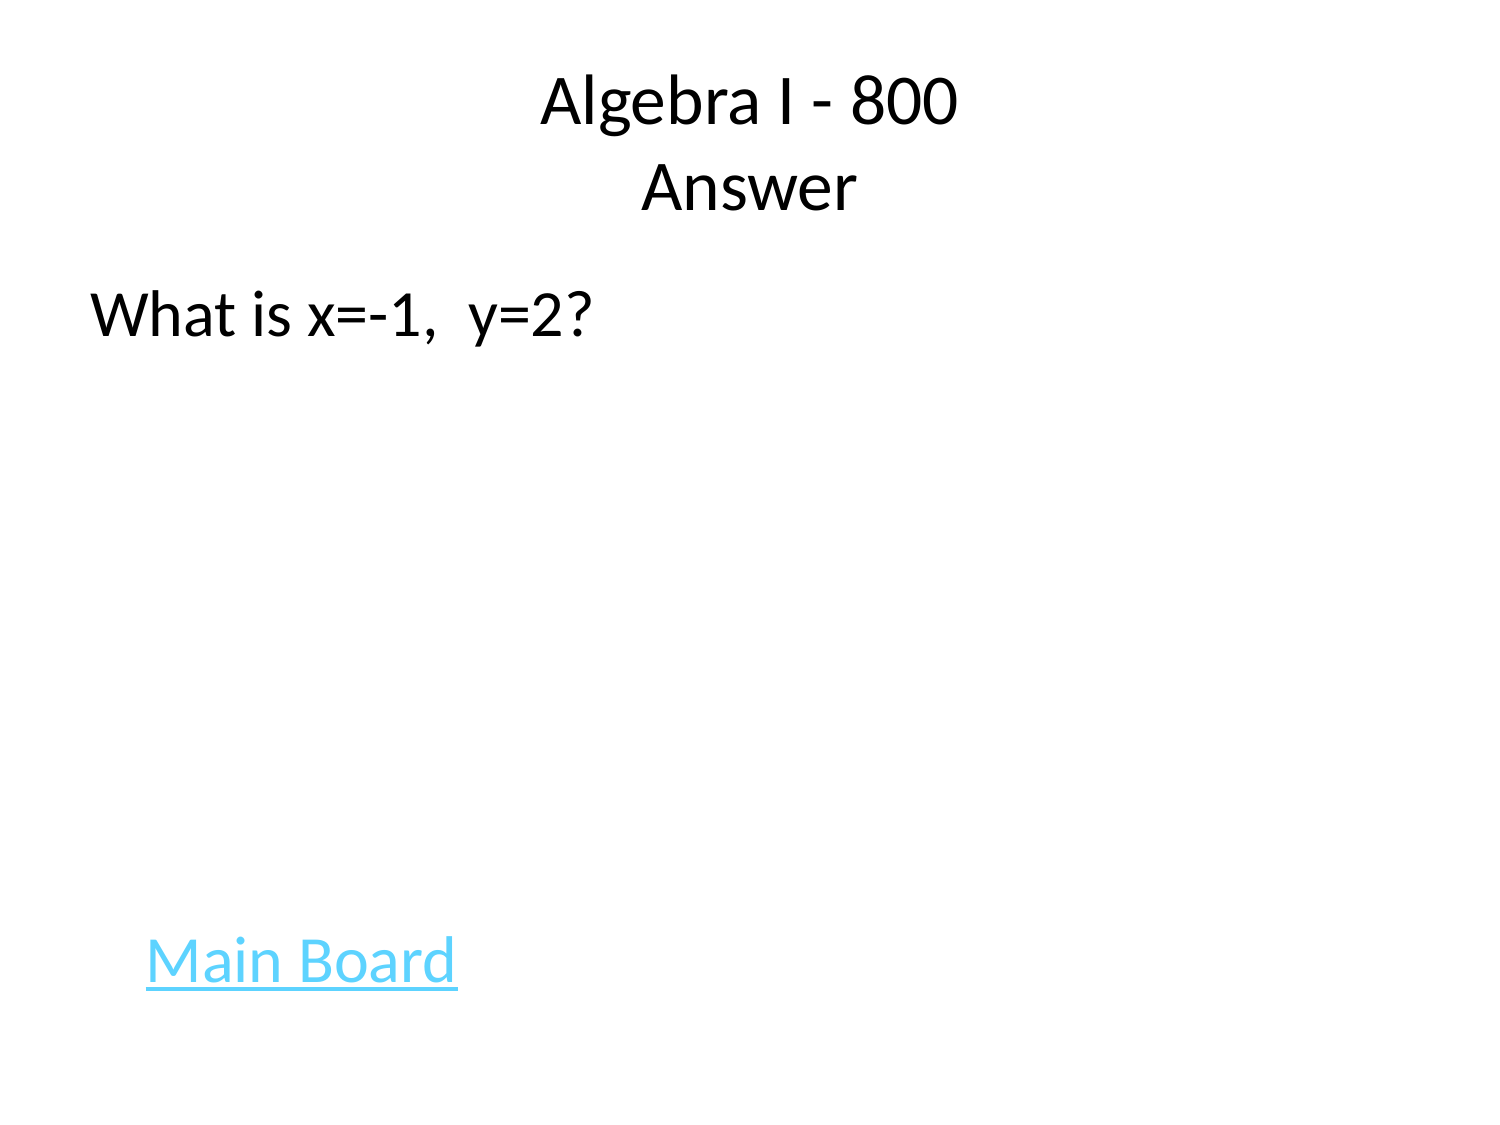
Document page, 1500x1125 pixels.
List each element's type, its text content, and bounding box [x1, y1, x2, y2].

list What is x=-1, y=2? Main Board [75, 262, 1425, 1005]
title Algebra I - 800 Answer [75, 45, 1425, 233]
